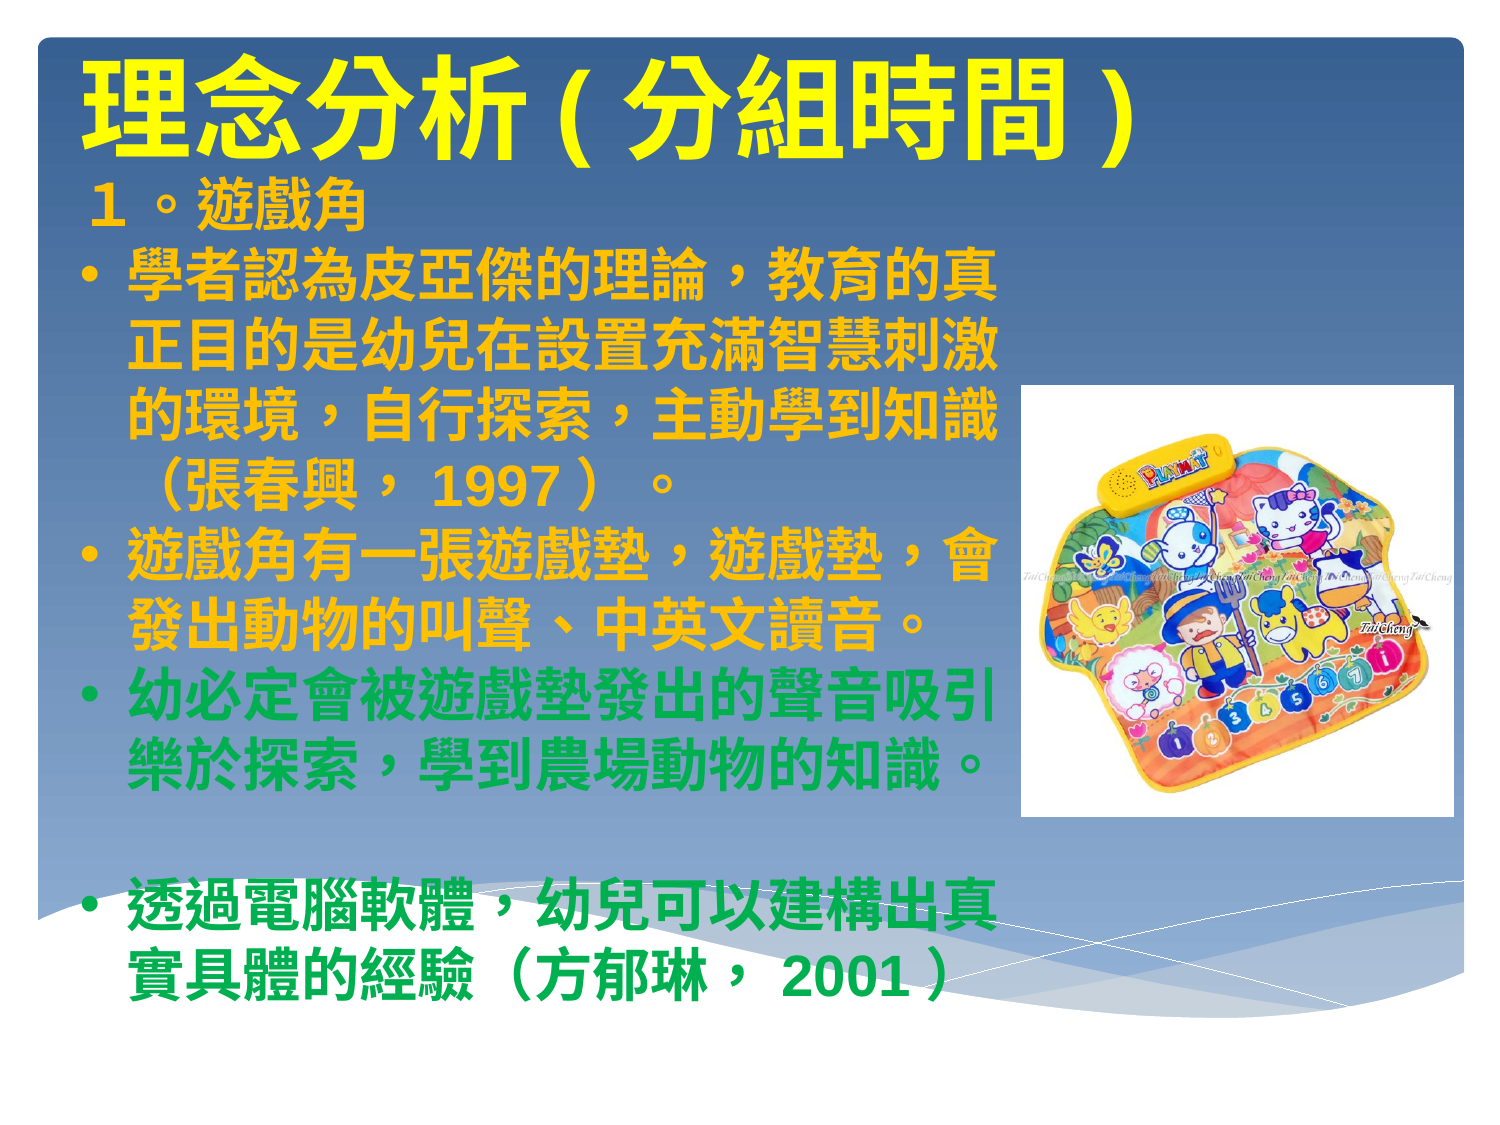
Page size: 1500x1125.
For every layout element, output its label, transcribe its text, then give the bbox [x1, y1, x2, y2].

text_box １。遊戲角 學者認為皮亞傑的理論，教育的真正目的是幼兒在設置充滿智慧刺激的環境，自行探索，主動學到知識（張春興，1997）。 遊戲角有一張遊戲墊，遊戲墊，會發出動物的叫聲、中英文讀音。 幼必定會被遊戲墊發出的聲音吸引，樂於探索，學到農場動物的知識。 透過電腦軟體，幼兒可以建構出真實具體的經驗（方郁琳，2001） [64, 160, 1058, 1125]
picture [1021, 385, 1454, 818]
text_box 理念分析(分組時間) [41, 30, 1176, 181]
